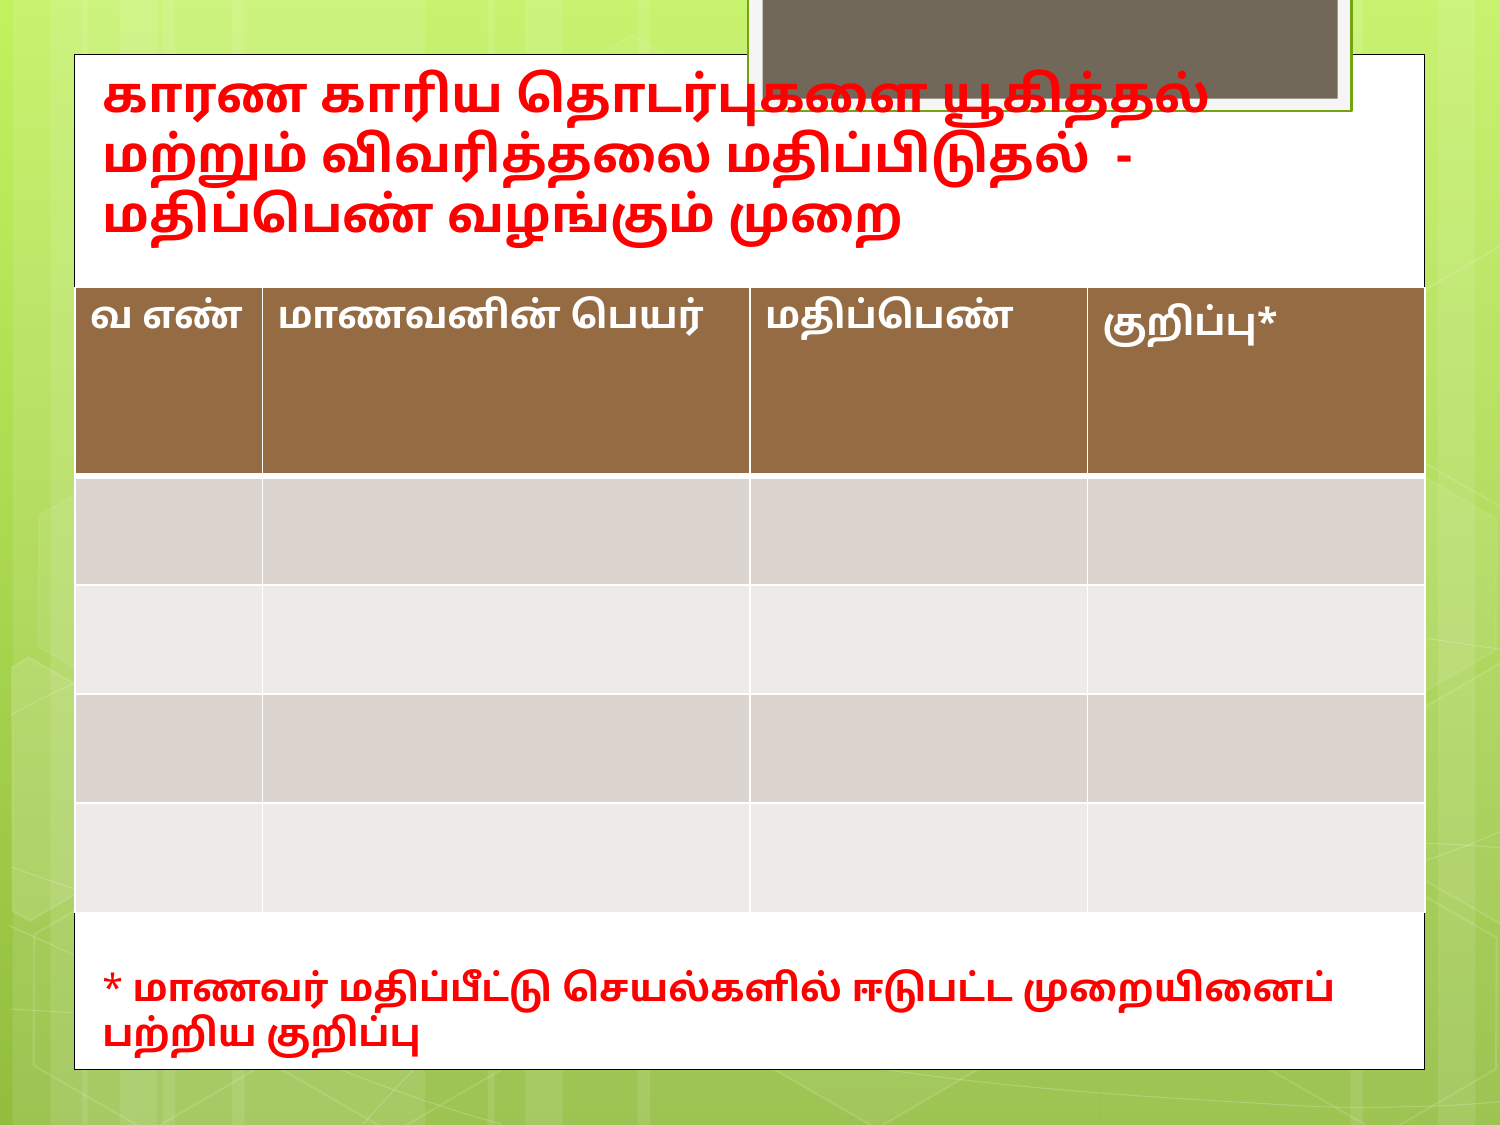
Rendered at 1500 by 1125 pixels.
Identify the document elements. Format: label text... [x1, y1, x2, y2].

table_cell [263, 695, 749, 802]
table_header மதிப்பெண் [751, 288, 1087, 473]
table_cell [76, 695, 262, 802]
text_box * மாணவர் மதிப்பீட்டு செயல்களில் ஈடுபட்ட முறையினைப் பற்றிய குறிப்பு [87, 956, 1400, 1062]
table_cell [76, 479, 262, 584]
table_cell [263, 586, 749, 693]
table_cell [751, 479, 1087, 584]
table_cell [263, 804, 749, 912]
table_cell [76, 804, 262, 912]
table_cell [751, 586, 1087, 693]
table_cell [1088, 804, 1424, 912]
table_cell [263, 479, 749, 584]
table_header குறிப்பு* [1088, 288, 1424, 473]
table_cell [751, 695, 1087, 802]
table_cell [76, 586, 262, 693]
table_cell [1088, 479, 1424, 584]
table_header மாணவனின் பெயர் [263, 288, 749, 473]
title காரண காரிய தொடர்புகளை யூகித்தல் மற்றும் விவரித்தலை மதிப்பிடுதல் - மதிப்பெண் வழங்கும் முறை [87, 62, 1438, 250]
table_cell [1088, 586, 1424, 693]
table_cell [751, 804, 1087, 912]
table_header வ எண் [76, 288, 262, 473]
table_cell [1088, 695, 1424, 802]
